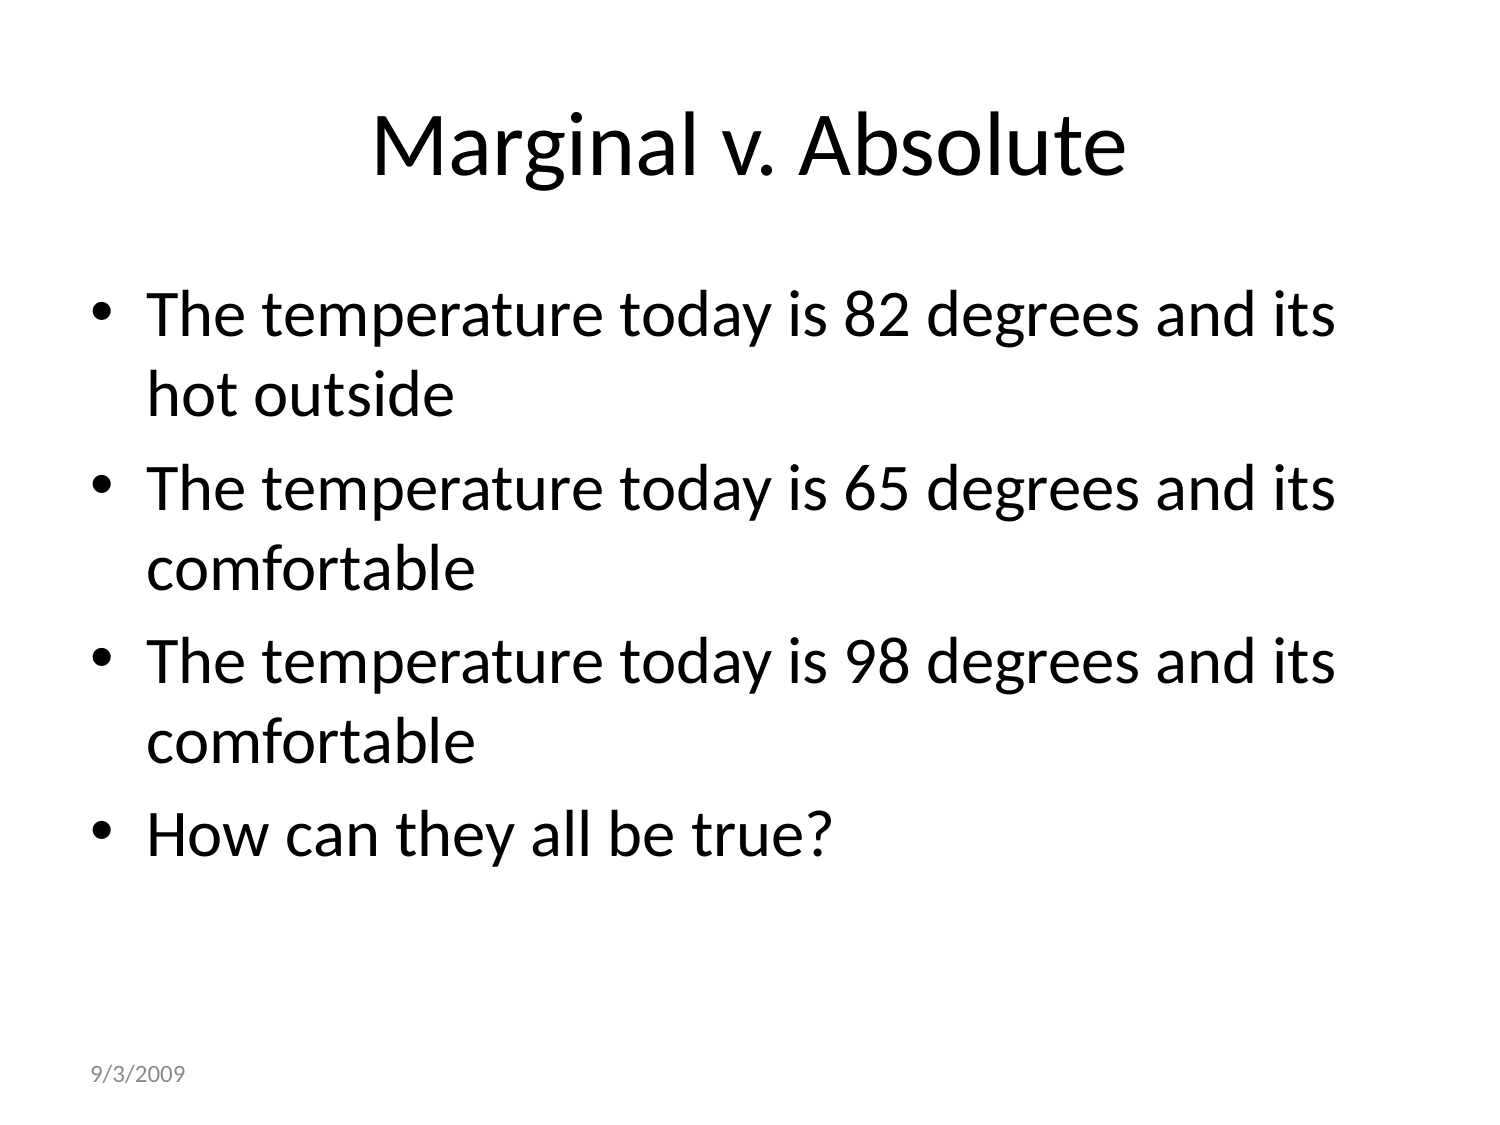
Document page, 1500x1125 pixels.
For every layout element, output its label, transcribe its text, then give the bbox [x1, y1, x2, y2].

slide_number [75, 1042, 425, 1103]
title Marginal v. Absolute [75, 45, 1425, 233]
list The temperature today is 82 degrees and its hot outside The temperature today is 65 degrees and its comfortable The temperature today is 98 degrees and its comfortable How can they all be true? [75, 262, 1425, 1005]
